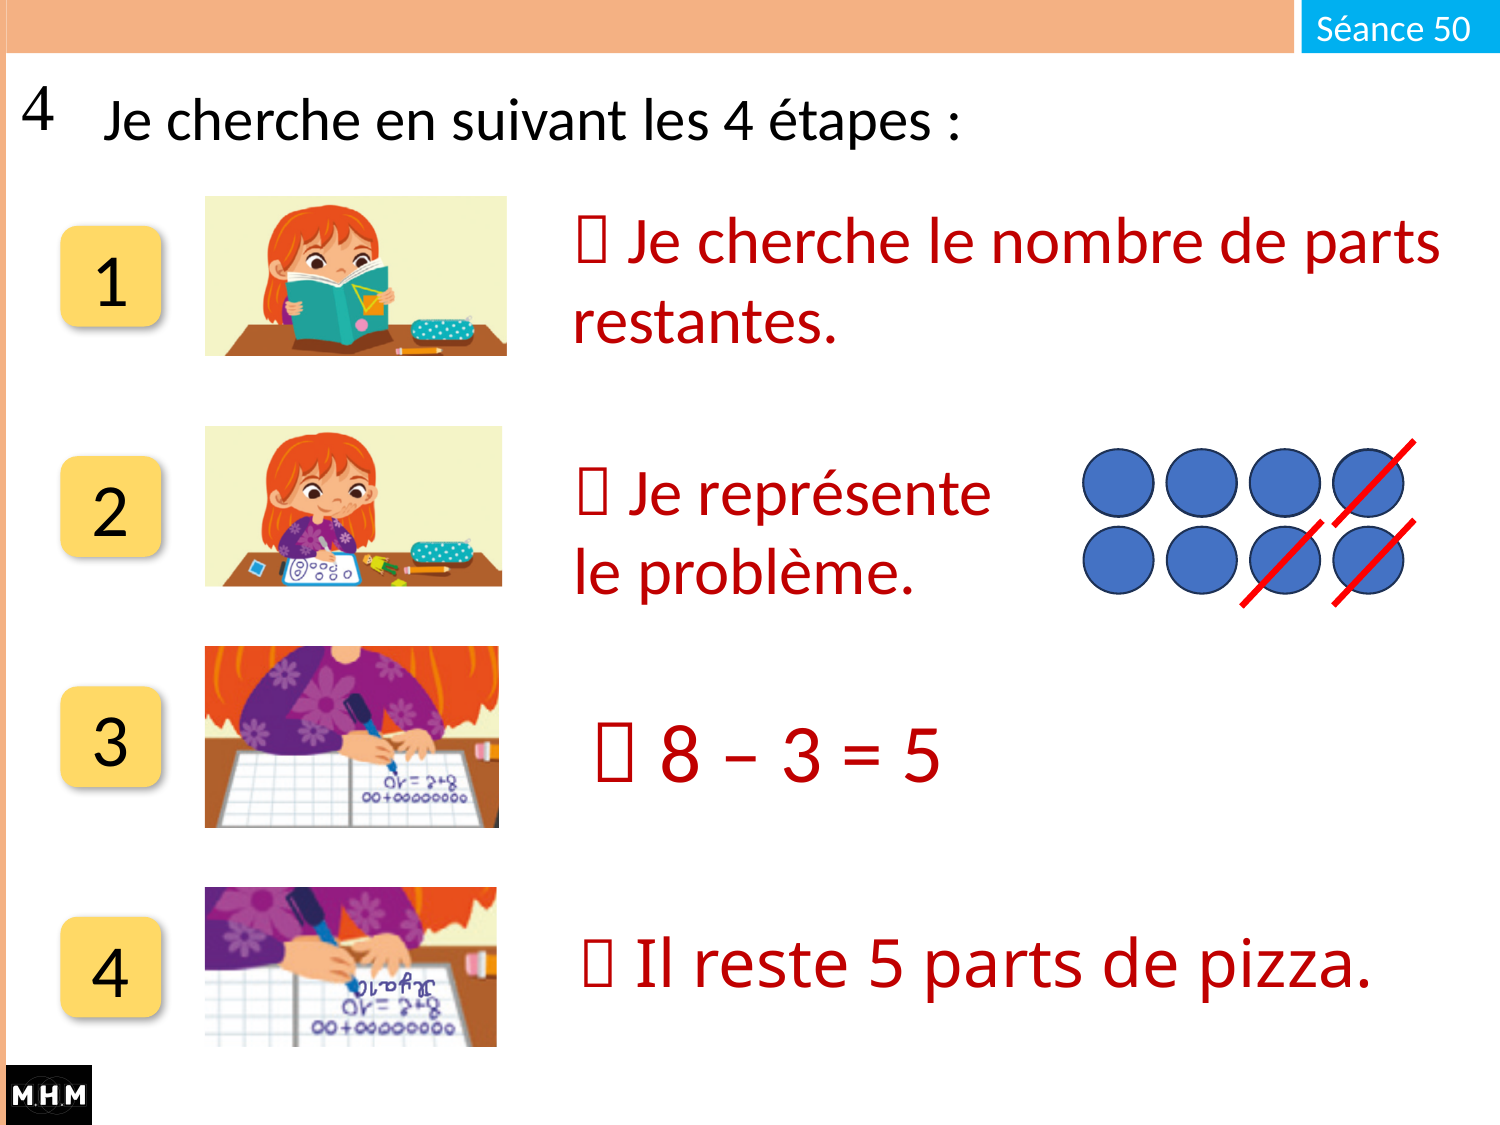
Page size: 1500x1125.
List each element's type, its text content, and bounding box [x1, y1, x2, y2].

picture [204, 887, 497, 1047]
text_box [558, 440, 1450, 618]
picture [204, 426, 503, 587]
text_box  Je cherche le nombre de parts restantes. [558, 189, 1458, 365]
picture [6, 1065, 92, 1125]
text_box 4 [59, 915, 163, 1019]
text_box 2 [59, 455, 163, 558]
text_box  Il reste 5 parts de pizza. [563, 913, 1415, 1009]
text_box 1 [59, 224, 163, 328]
text_box 3 [59, 685, 163, 789]
picture [204, 196, 515, 356]
title Je cherche en suivant les 4 étapes : [88, 35, 1382, 161]
text_box  8 – 3 = 5 [575, 692, 1427, 807]
picture [204, 646, 499, 828]
